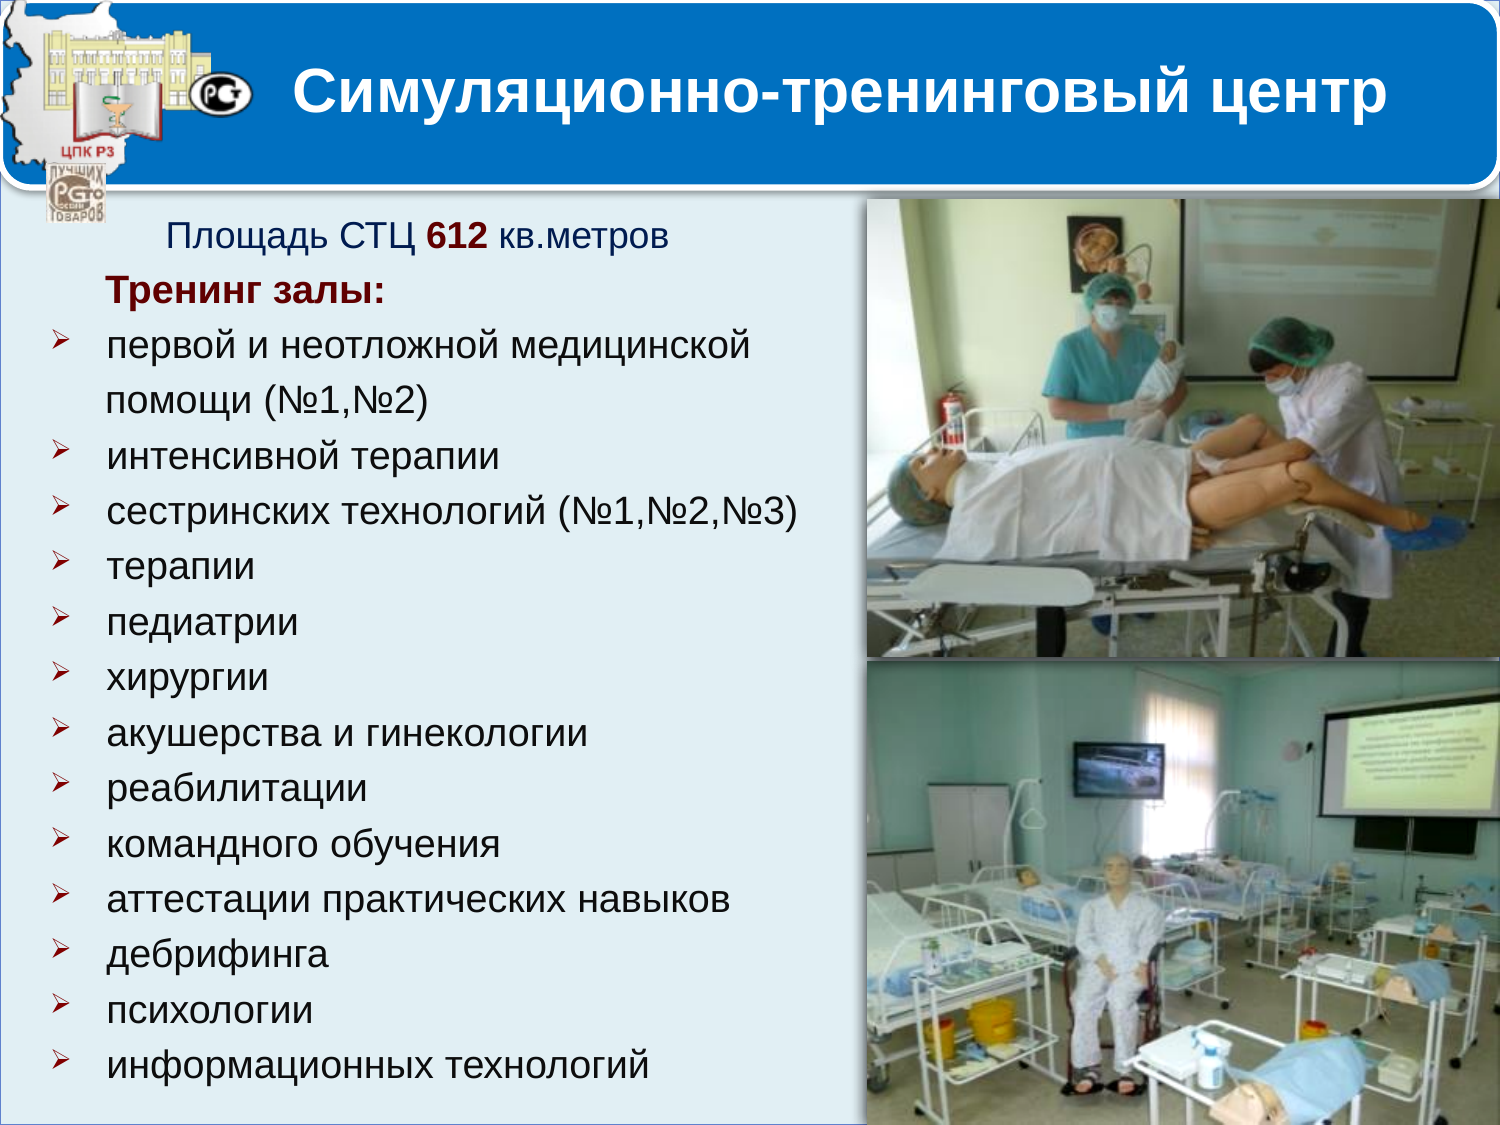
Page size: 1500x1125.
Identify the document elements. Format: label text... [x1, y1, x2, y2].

picture [866, 661, 1500, 1125]
list Площадь СТЦ 612 кв.метров Тренинг залы: первой и неотложной медицинской помощи (№1,№2) интенсивной терапии сестринских технологий (№1,№2,№3) терапии педиатрии хирургии акушерства и гинекологии реабилитации командного обучения аттестации практических навыков дебрифинга психологии информационных технологий [34, 140, 1489, 1067]
text_box [865, 197, 1500, 658]
title Симуляционно-тренинговый центр [182, 0, 1500, 177]
picture [0, 0, 182, 188]
